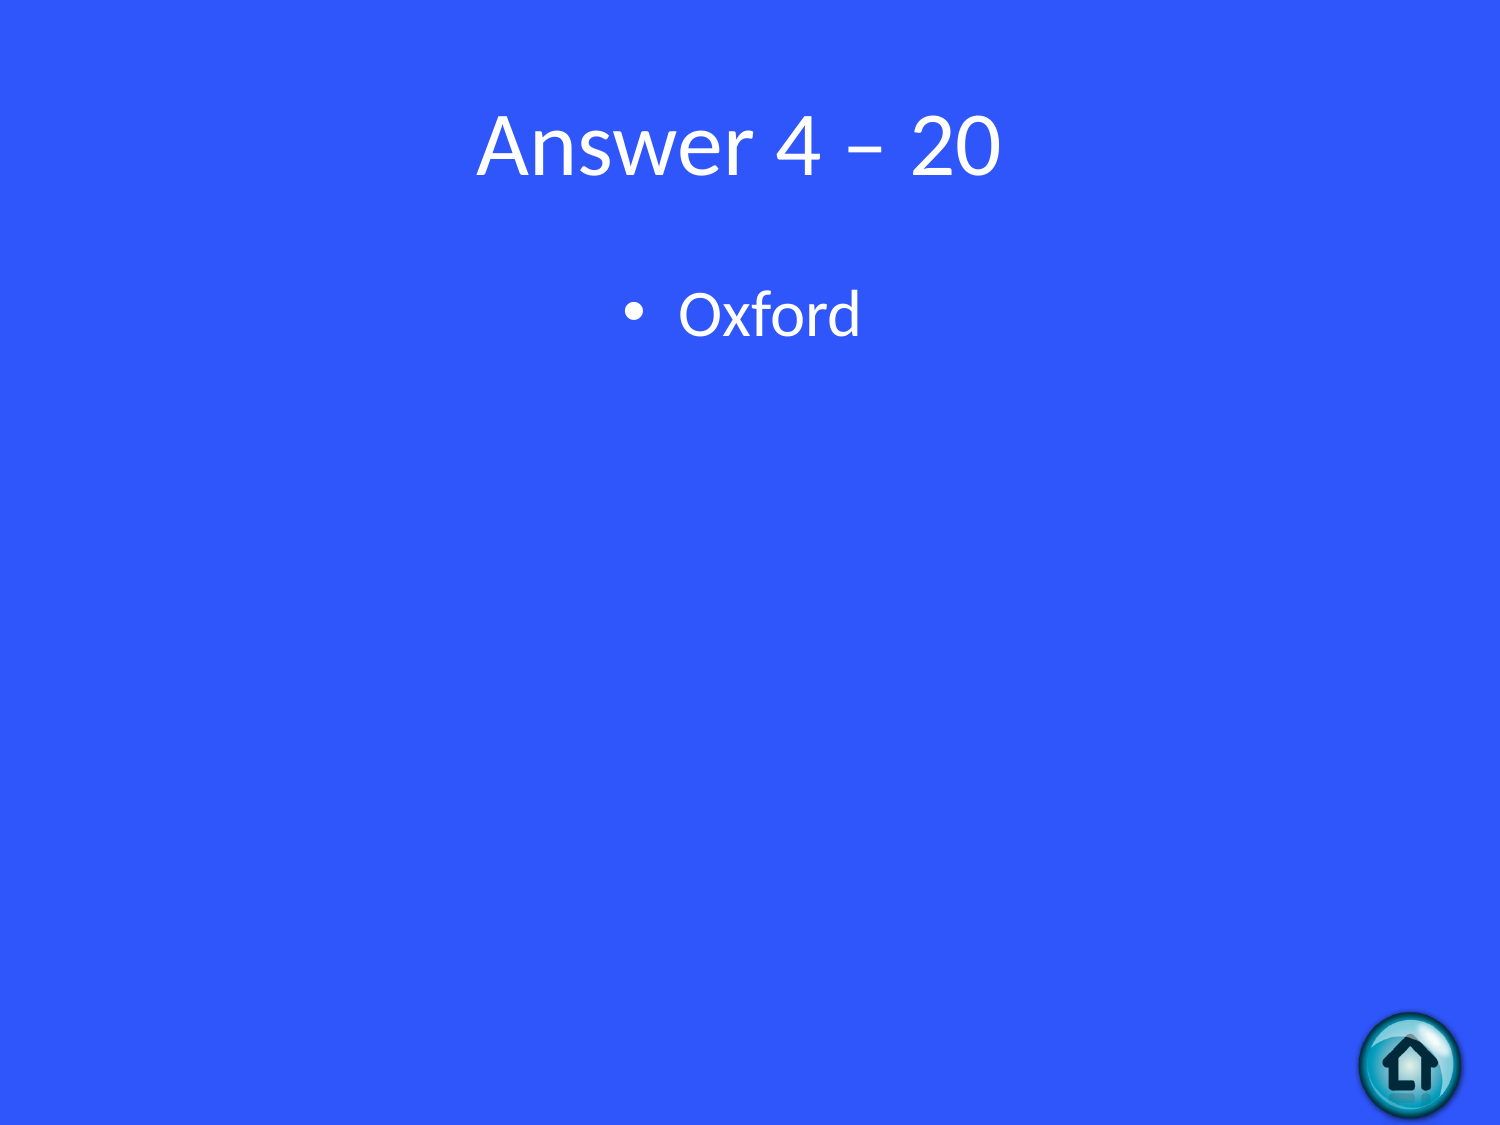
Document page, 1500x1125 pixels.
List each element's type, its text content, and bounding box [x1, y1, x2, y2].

title Answer 4 – 20 [74, 44, 1426, 233]
list Oxford [74, 262, 1426, 1006]
picture [1349, 1006, 1469, 1125]
